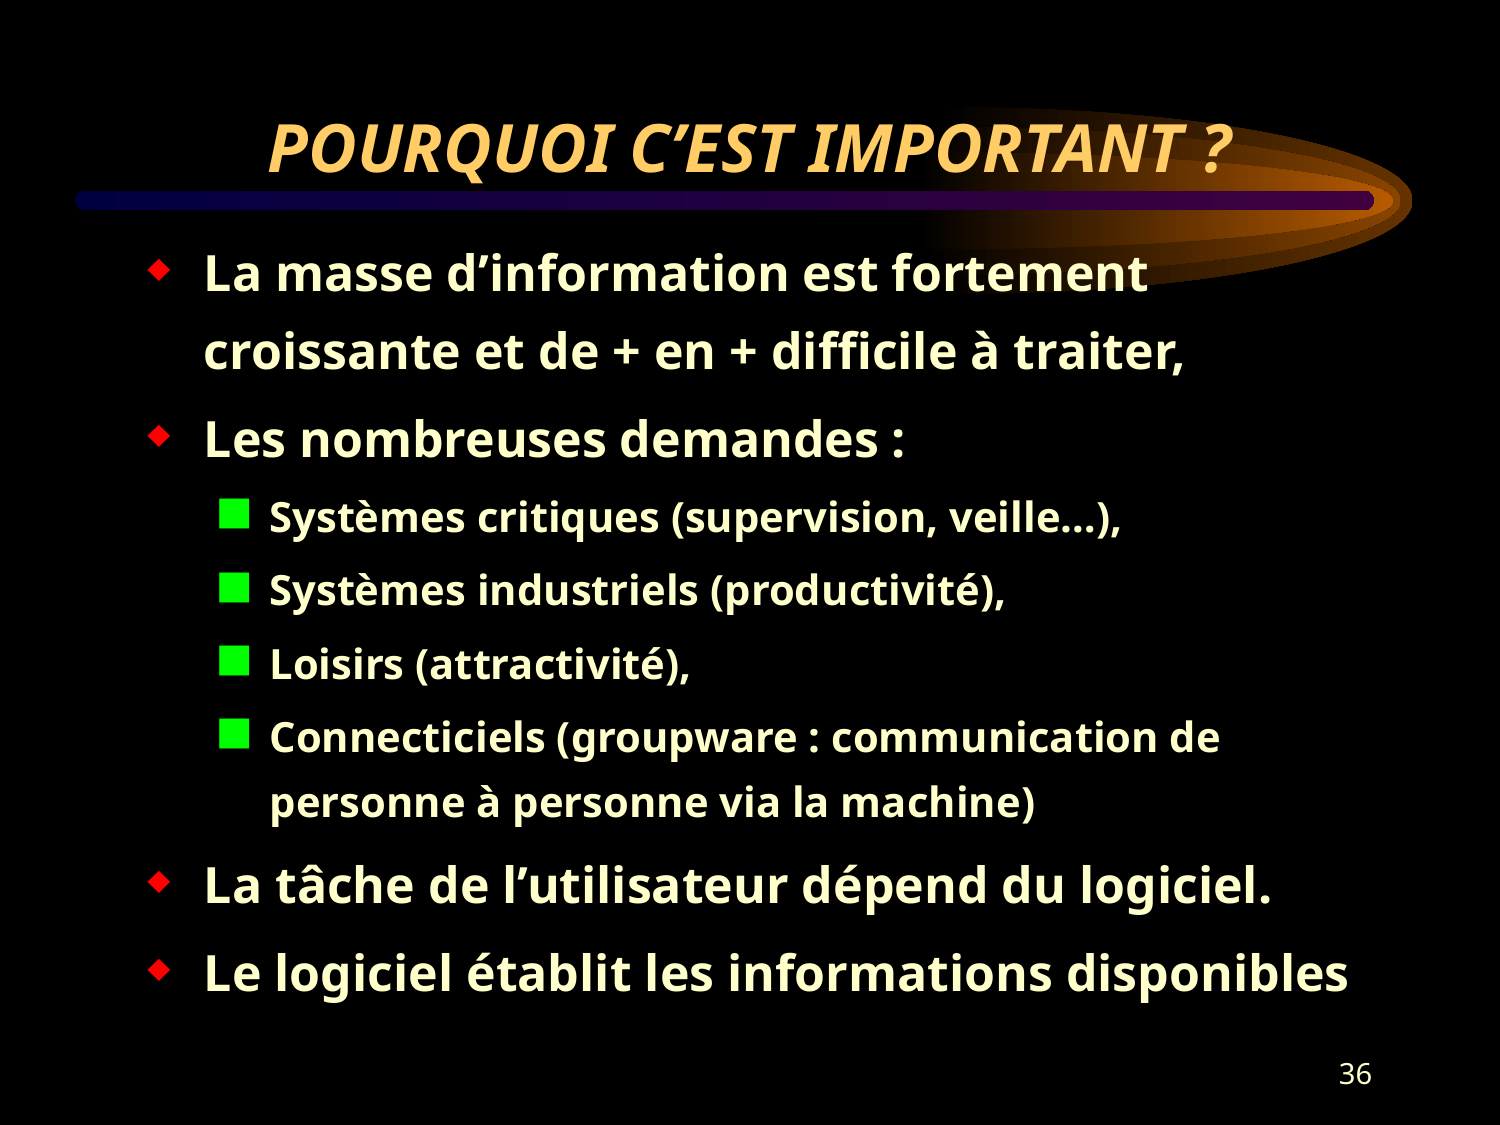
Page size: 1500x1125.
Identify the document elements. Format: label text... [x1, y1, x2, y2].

slide_number 36 [1074, 1037, 1388, 1113]
title POURQUOI C’EST IMPORTANT ? [112, 73, 1388, 262]
list La masse d’information est fortement croissante et de + en + difficile à traiter, Les nombreuses demandes : Systèmes critiques (supervision, veille…), Systèmes industriels (productivité), Loisirs (attractivité), Connecticiels (groupware : communication de personne à personne via la machine) La tâche de l’utilisateur dépend du logiciel. Le logiciel établit les informations disponibles [132, 215, 1408, 922]
